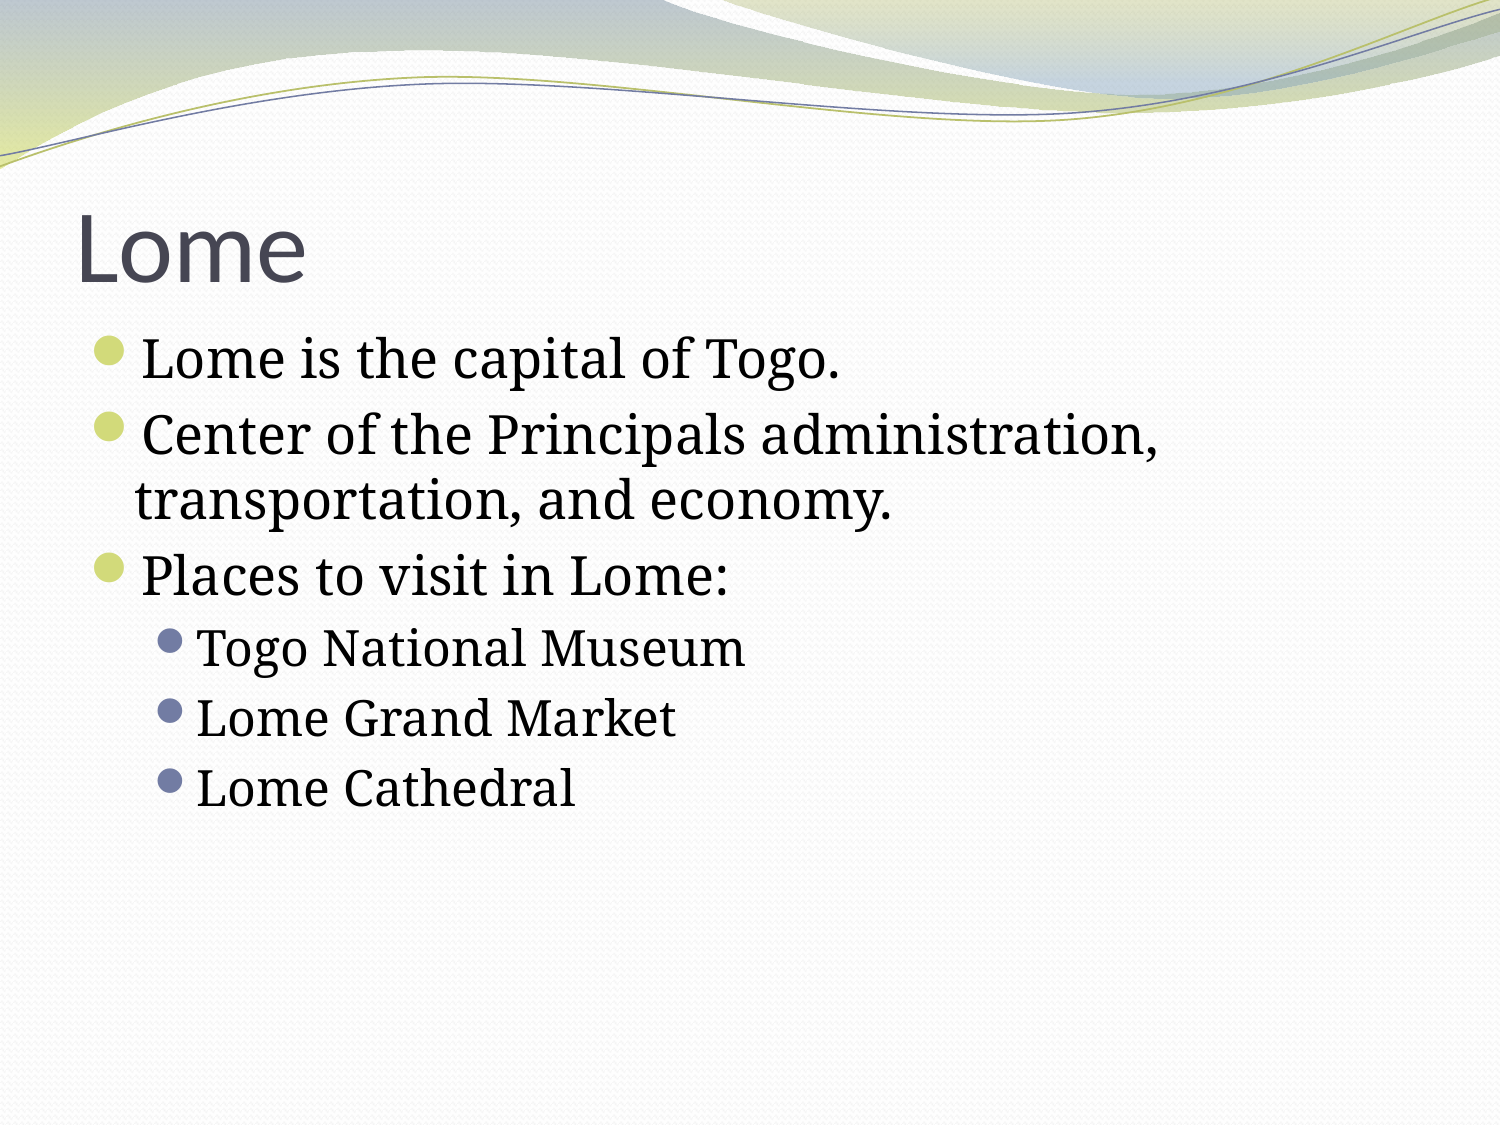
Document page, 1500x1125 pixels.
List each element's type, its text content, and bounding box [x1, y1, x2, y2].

list Lome is the capital of Togo. Center of the Principals administration, transportation, and economy. Places to visit in Lome: Togo National Museum Lome Grand Market Lome Cathedral [75, 317, 1425, 1038]
title Lome [75, 115, 1425, 303]
